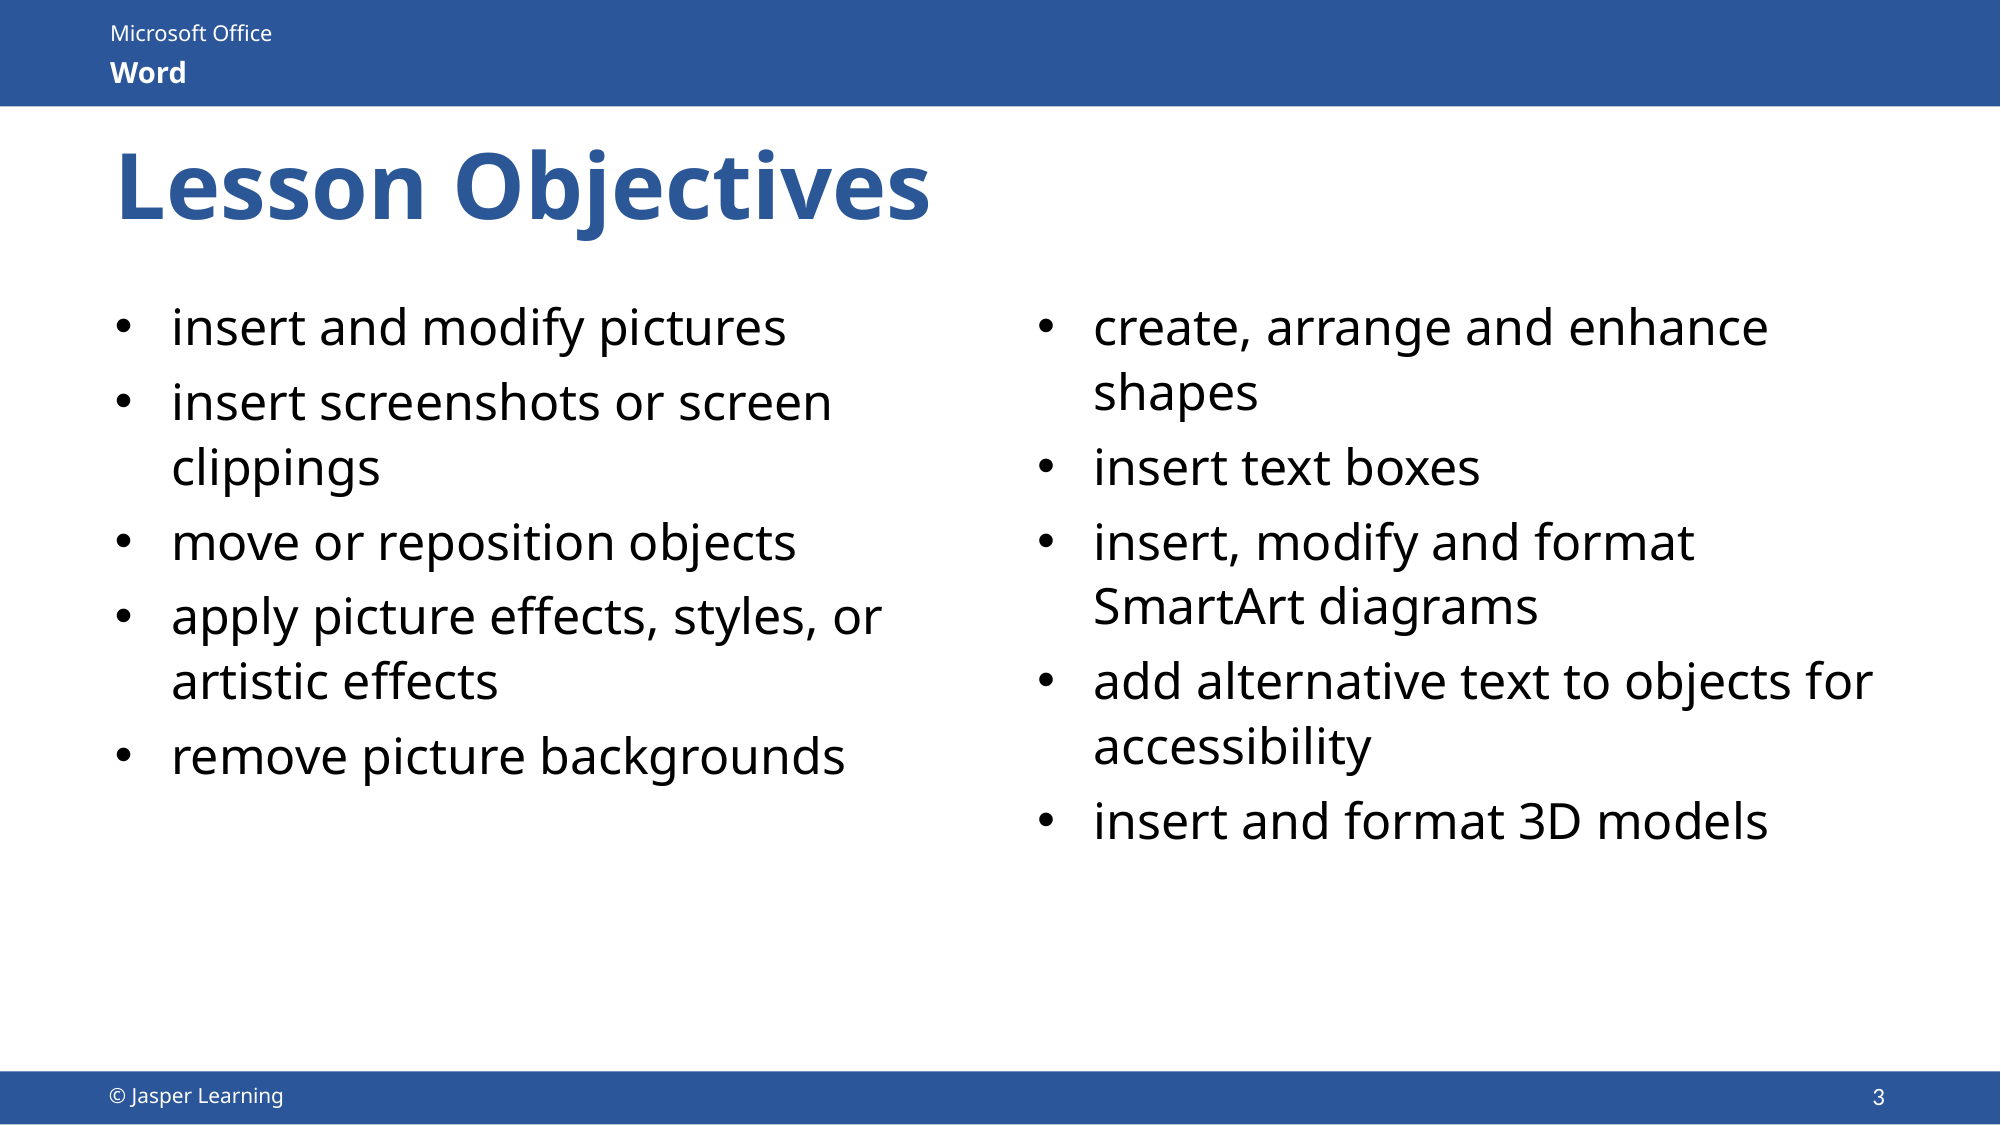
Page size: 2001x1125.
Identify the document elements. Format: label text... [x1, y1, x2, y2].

slide_number 3 [1433, 1065, 1900, 1125]
footer © Jasper Learning [94, 1066, 769, 1125]
list insert and modify pictures insert screenshots or screen clippings move or reposition objects apply picture effects, styles, or artistic effects remove picture backgrounds create, arrange and enhance shapes insert text boxes insert, modify and format SmartArt diagrams add alternative text to objects for accessibility insert and format 3D models [99, 283, 1900, 1026]
title Lesson Objectives [99, 118, 1866, 248]
